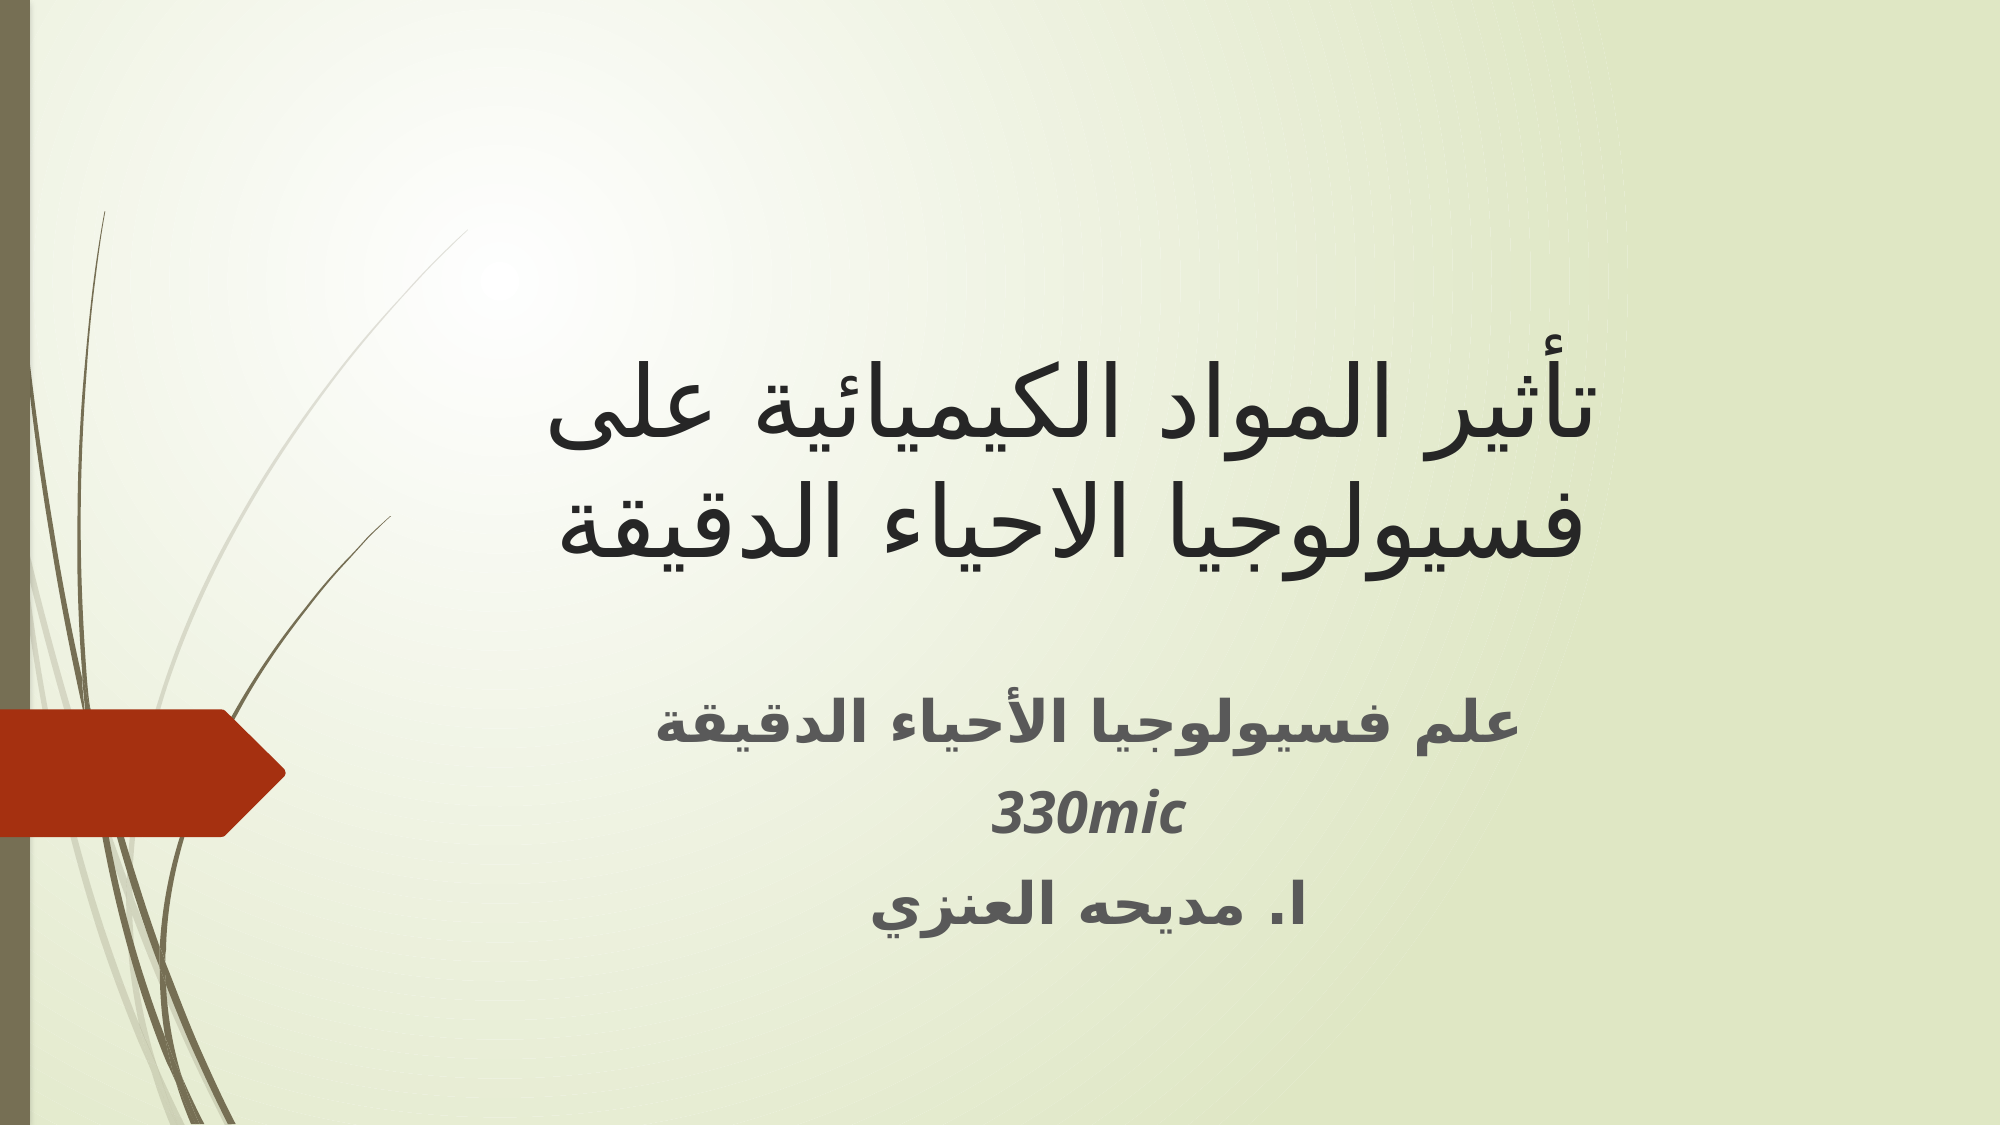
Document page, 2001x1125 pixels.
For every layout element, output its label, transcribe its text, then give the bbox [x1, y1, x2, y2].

title تأثير المواد الكيميائية على فسيولوجيا الاحياء الدقيقة [341, 213, 1804, 585]
text_box علم فسيولوجيا الأحياء الدقيقة 330mic ا. مديحه العنزي [357, 676, 1821, 942]
